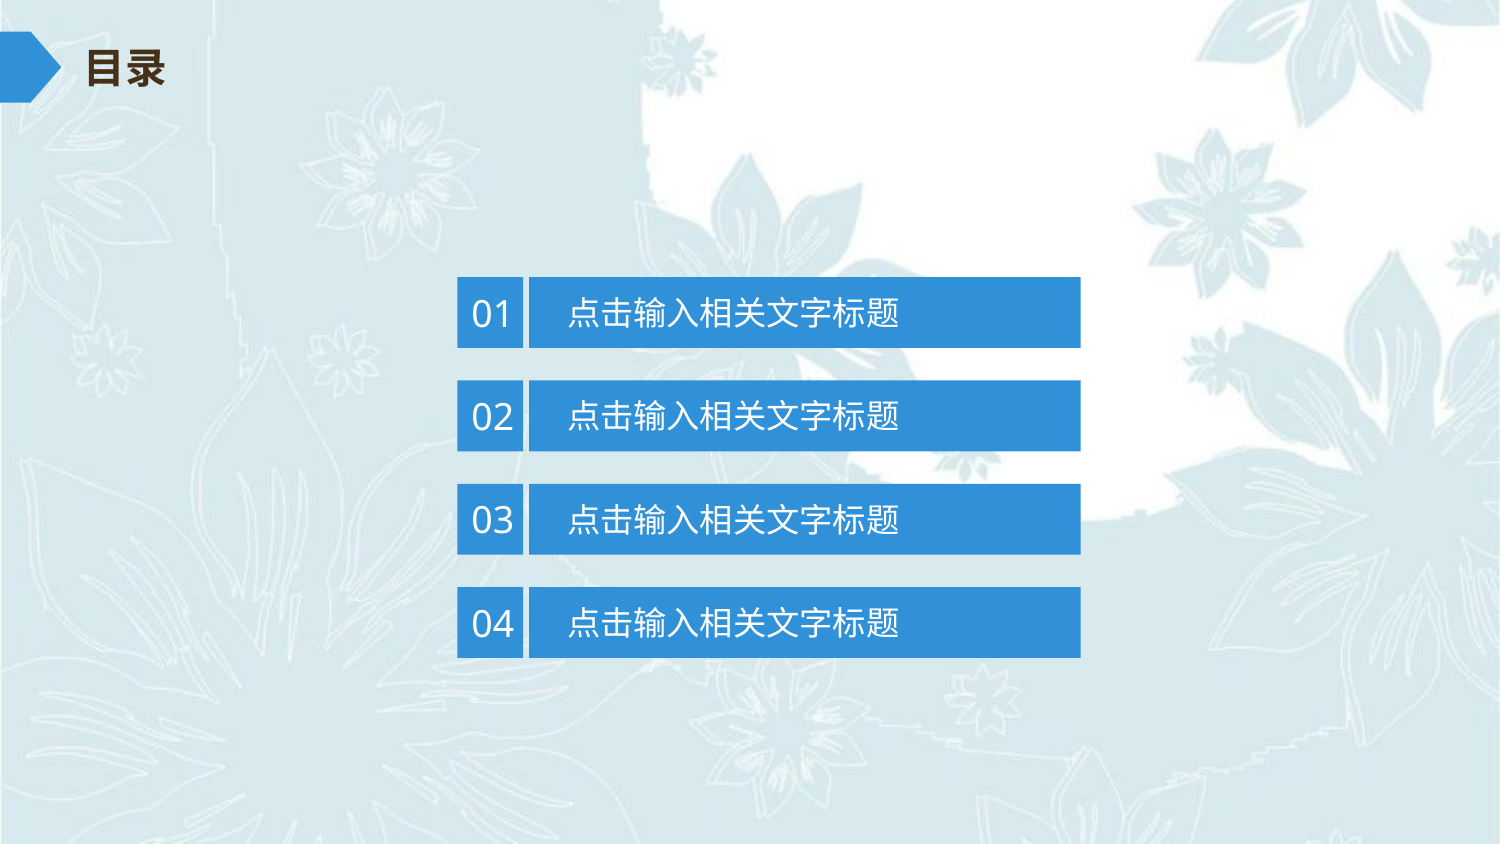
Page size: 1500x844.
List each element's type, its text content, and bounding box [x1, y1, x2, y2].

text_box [528, 586, 1081, 659]
text_box 03 [456, 488, 523, 549]
text_box [455, 585, 525, 660]
text_box [0, 29, 63, 105]
text_box 01 [456, 282, 523, 342]
text_box 02 [456, 385, 523, 446]
text_box 04 [456, 592, 523, 653]
text_box [455, 275, 525, 350]
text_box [528, 483, 1081, 555]
text_box [455, 482, 525, 557]
text_box [455, 378, 525, 453]
picture [0, 0, 1500, 844]
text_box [528, 380, 1081, 452]
text_box 目录 [69, 34, 183, 100]
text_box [528, 276, 1081, 349]
